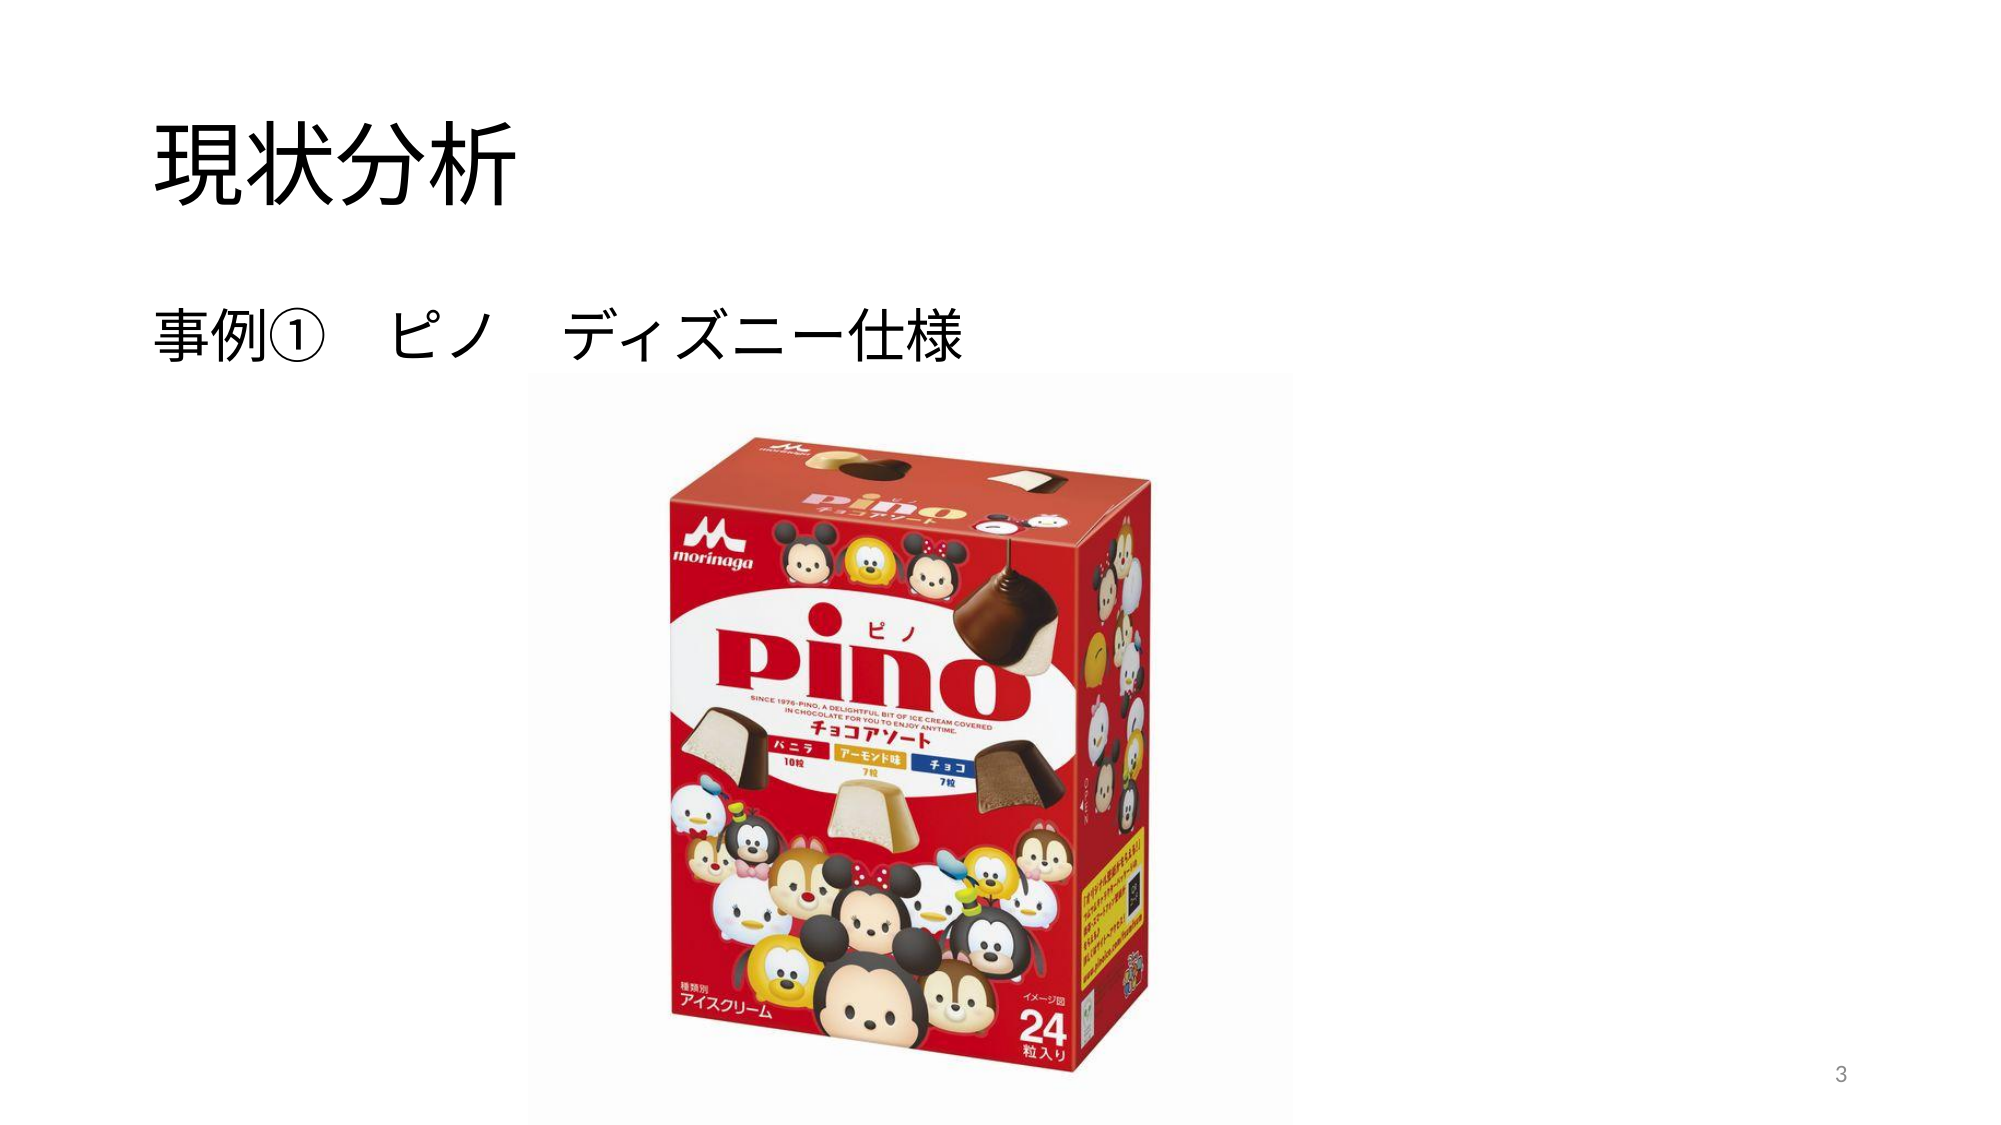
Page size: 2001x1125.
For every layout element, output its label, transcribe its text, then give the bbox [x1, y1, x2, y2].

picture [528, 373, 1293, 1125]
title 現状分析 [137, 59, 1863, 278]
list 事例① ピノ ディズニー仕様 [137, 299, 1863, 1014]
slide_number 3 [1412, 1042, 1863, 1103]
